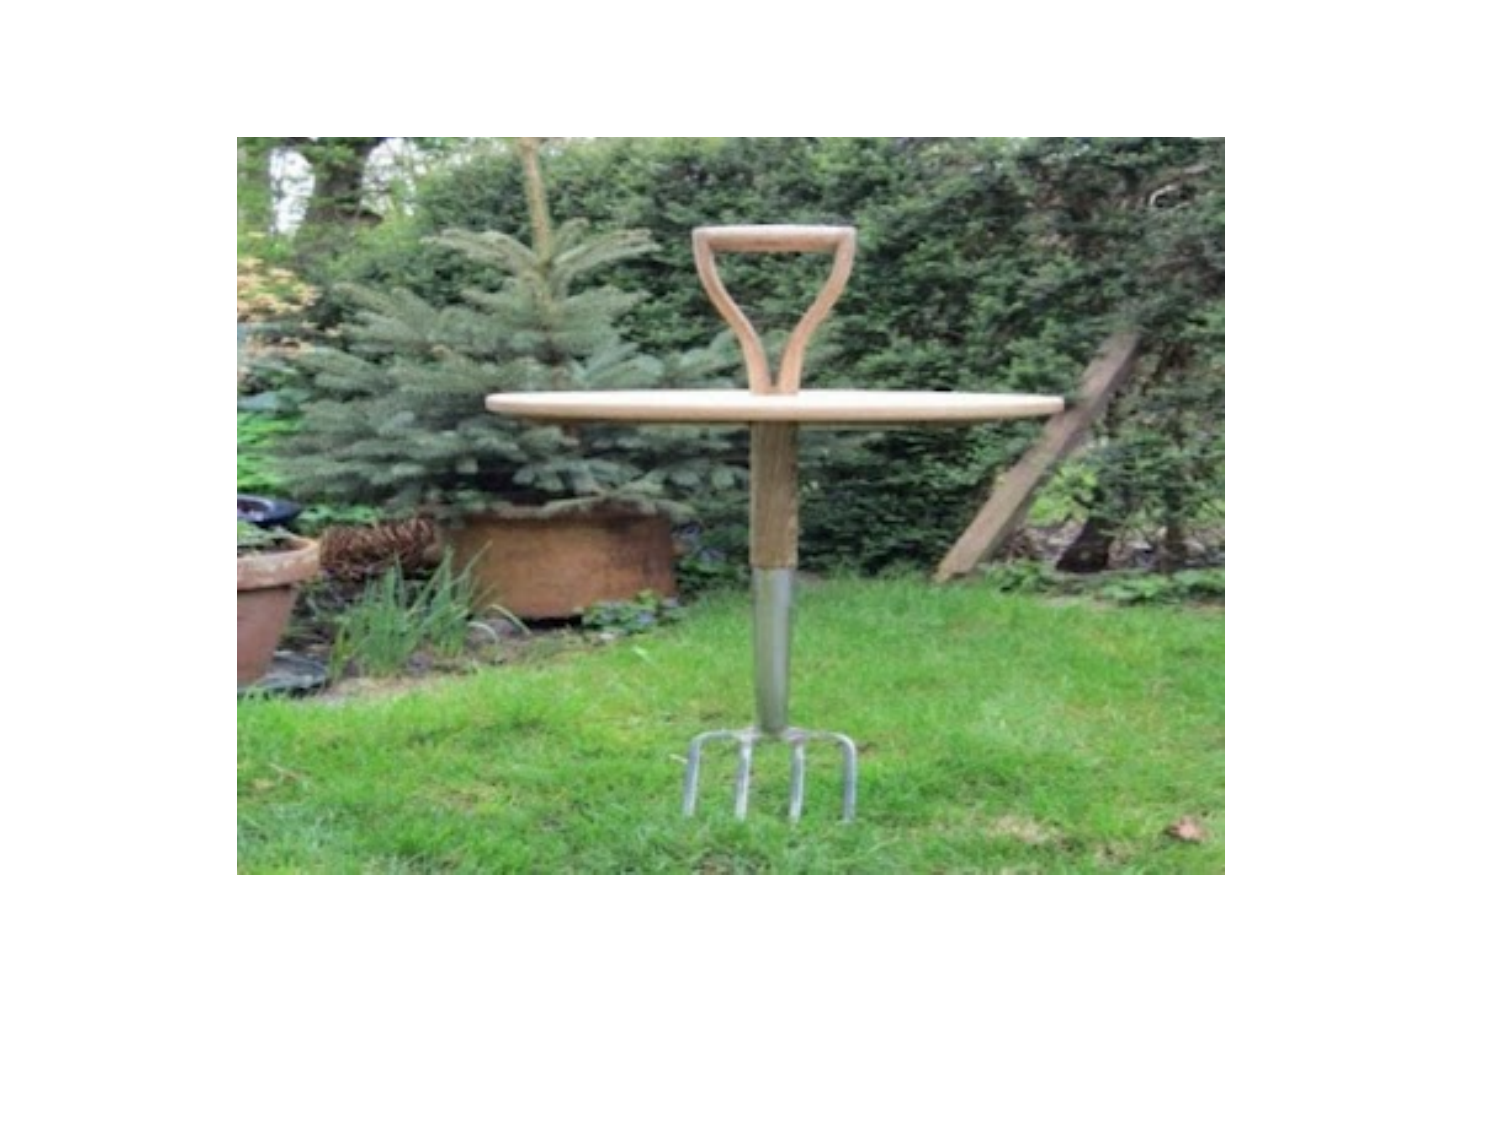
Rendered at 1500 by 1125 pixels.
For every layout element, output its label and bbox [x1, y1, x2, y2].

picture [237, 137, 1226, 876]
